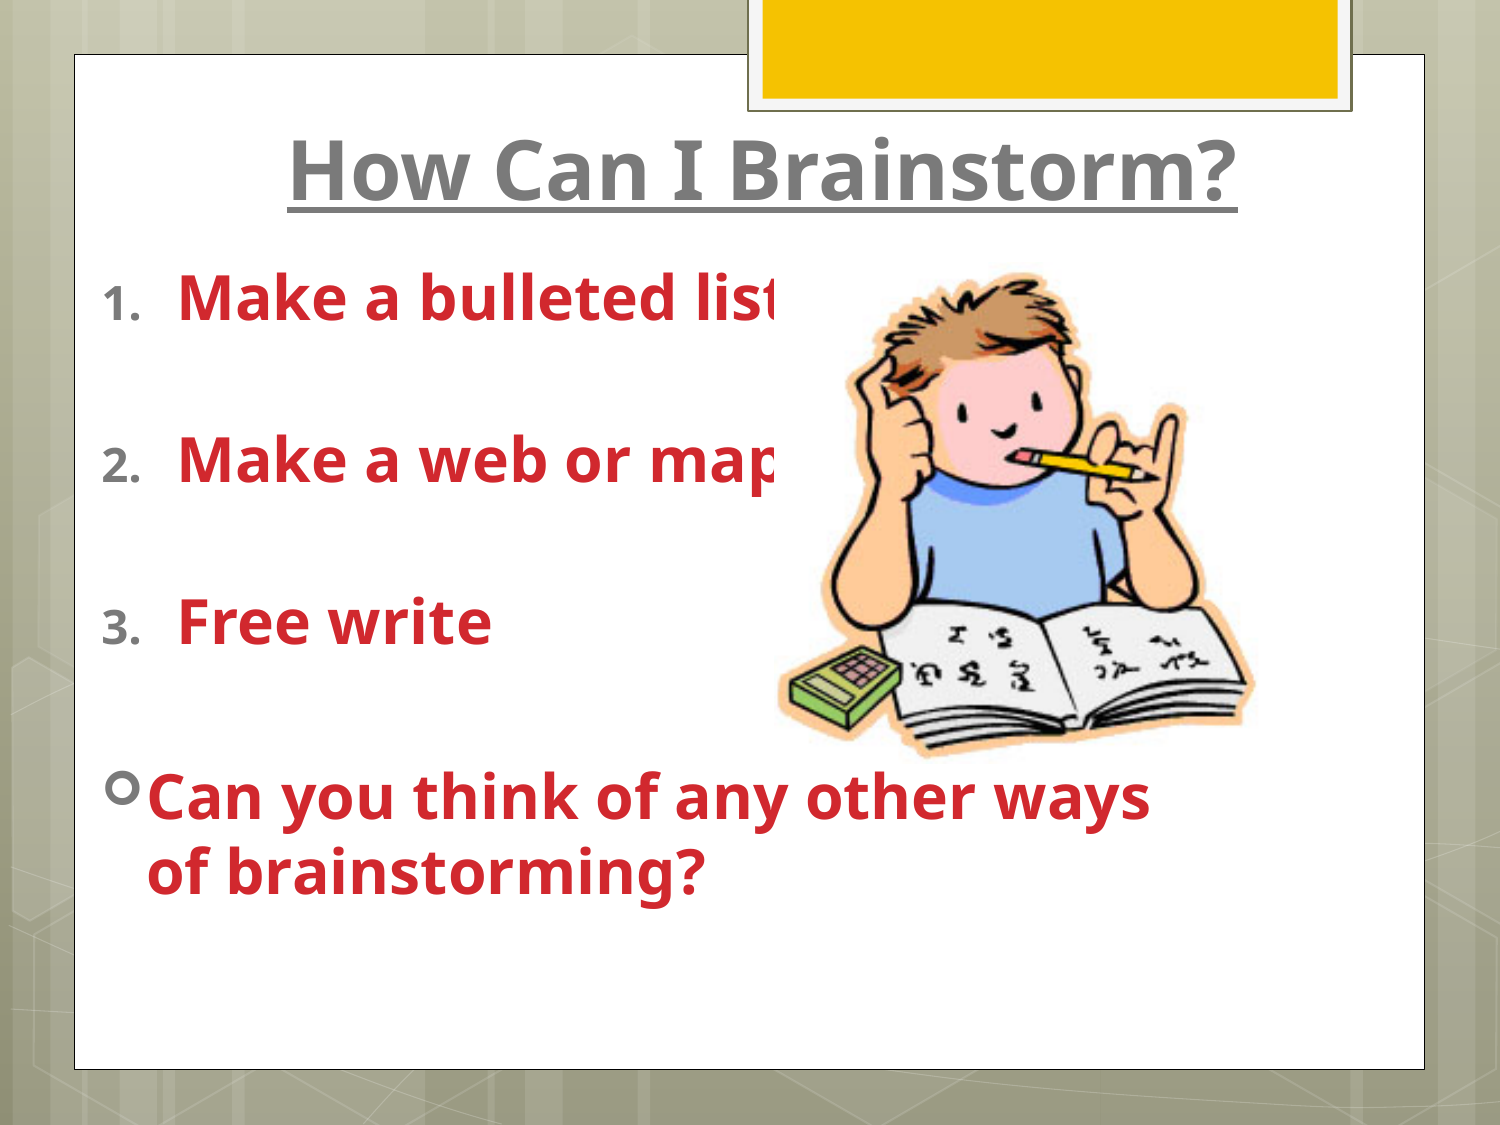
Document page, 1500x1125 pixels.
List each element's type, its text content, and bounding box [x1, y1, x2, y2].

title How Can I Brainstorm? [87, 37, 1438, 225]
picture [774, 262, 1263, 764]
list Make a bulleted list Make a web or map Free write Can you think of any other ways of brainstorming? [75, 249, 1217, 1063]
